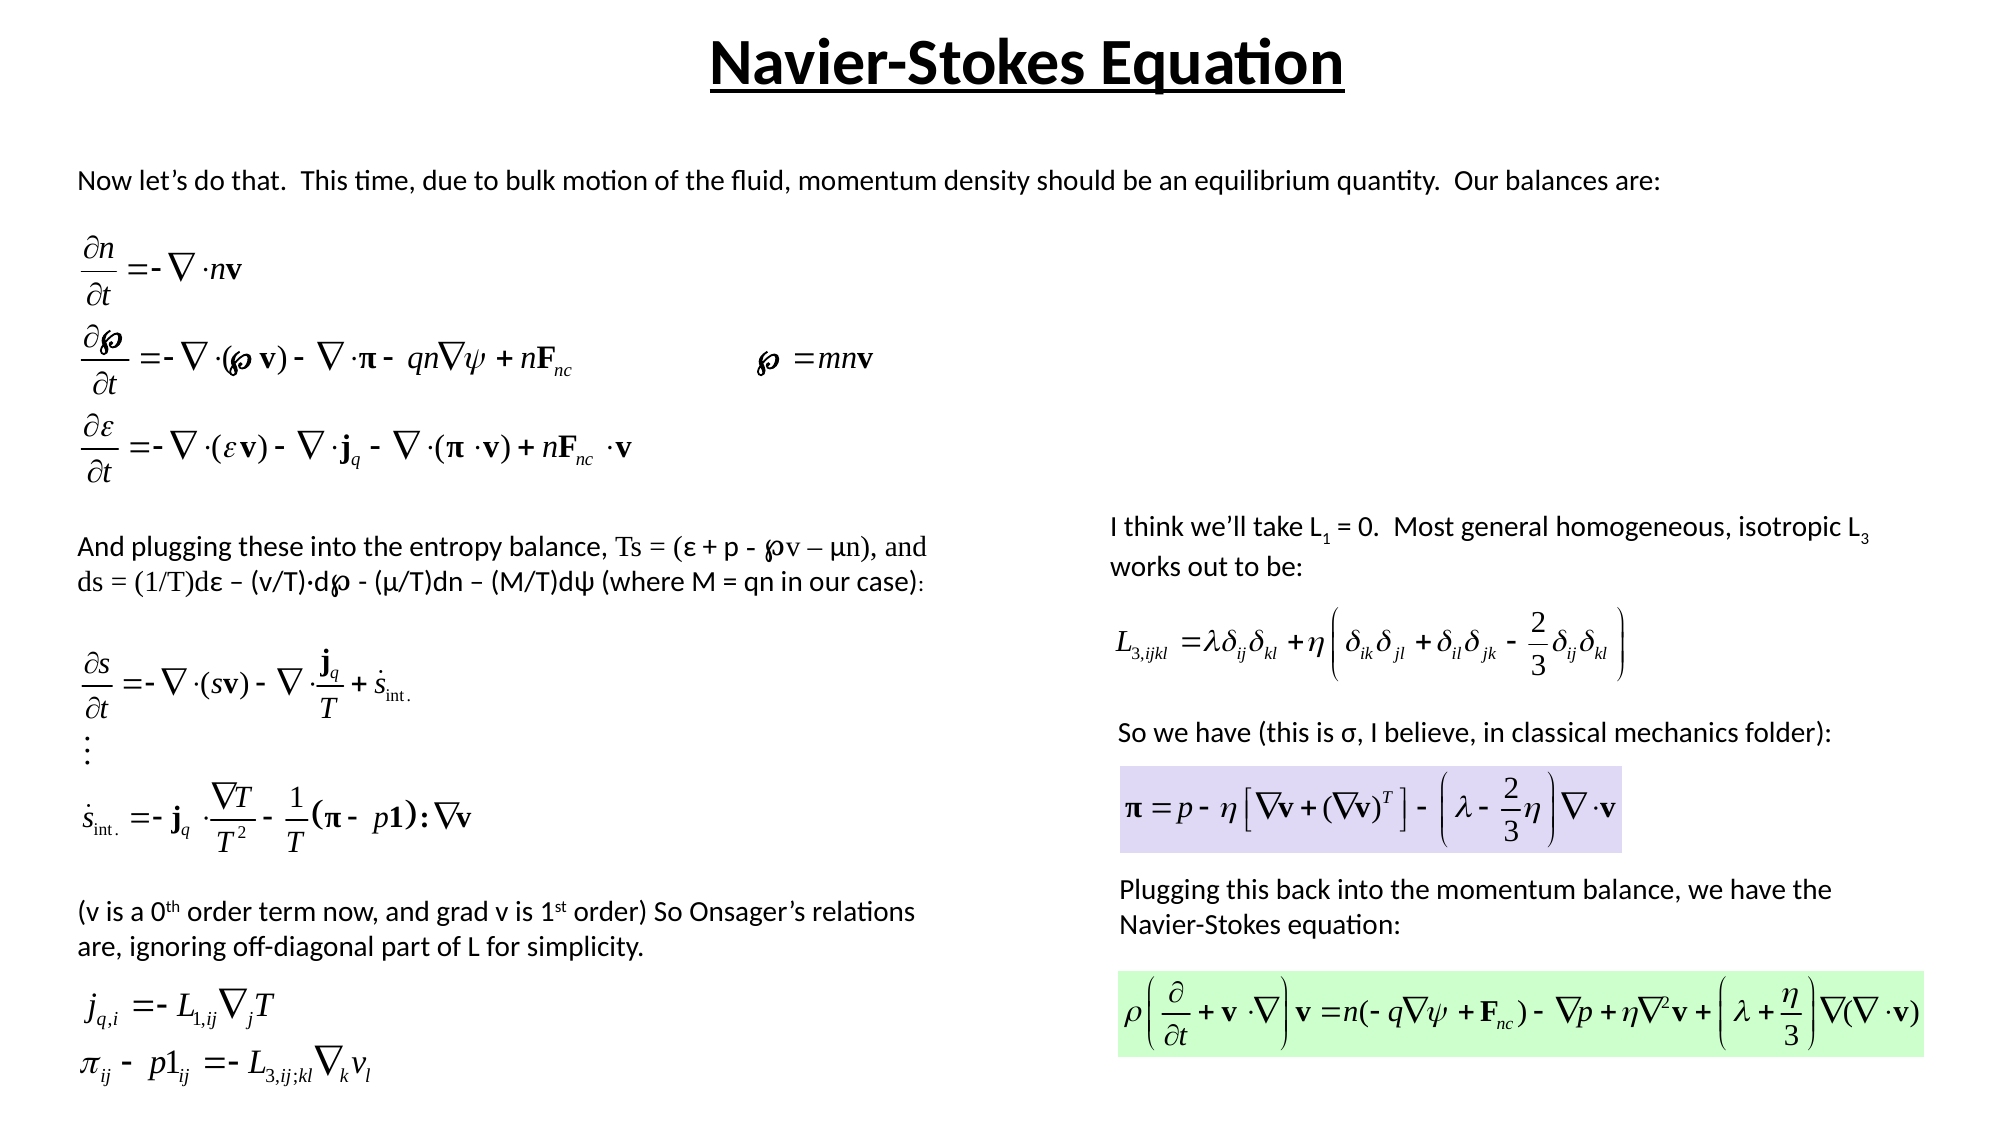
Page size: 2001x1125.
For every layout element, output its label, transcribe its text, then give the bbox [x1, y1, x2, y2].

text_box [75, 984, 380, 1093]
text_box Plugging this back into the momentum balance, we have the Navier-Stokes equation: [1104, 863, 1850, 948]
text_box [1118, 971, 1924, 1057]
text_box So we have (this is σ, I believe, in classical mechanics folder): [1103, 705, 1902, 756]
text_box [77, 640, 479, 860]
text_box Navier-Stokes Equation [446, 20, 1609, 107]
text_box Now let’s do that. This time, due to bulk motion of the fluid, momentum density should be an equilibrium quantity. Our balances are: [62, 154, 1879, 204]
text_box (v is a 0th order term now, and grad v is 1st order) So Onsager’s relations are, ignoring off-diagonal part of L for simplicity. [62, 884, 967, 970]
text_box And plugging these into the entropy balance, Ts = (ε + p - ℘v – μn), and ds = (1/T)dε – (v/T)·d℘ - (μ/T)dn – (M/T)dψ (where M = qn in our case): [62, 520, 967, 605]
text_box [1119, 766, 1622, 854]
text_box I think we’ll take L1 = 0. Most general homogeneous, isotropic L3 works out to be: [1095, 500, 1902, 590]
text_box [76, 226, 881, 491]
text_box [1110, 601, 1632, 688]
